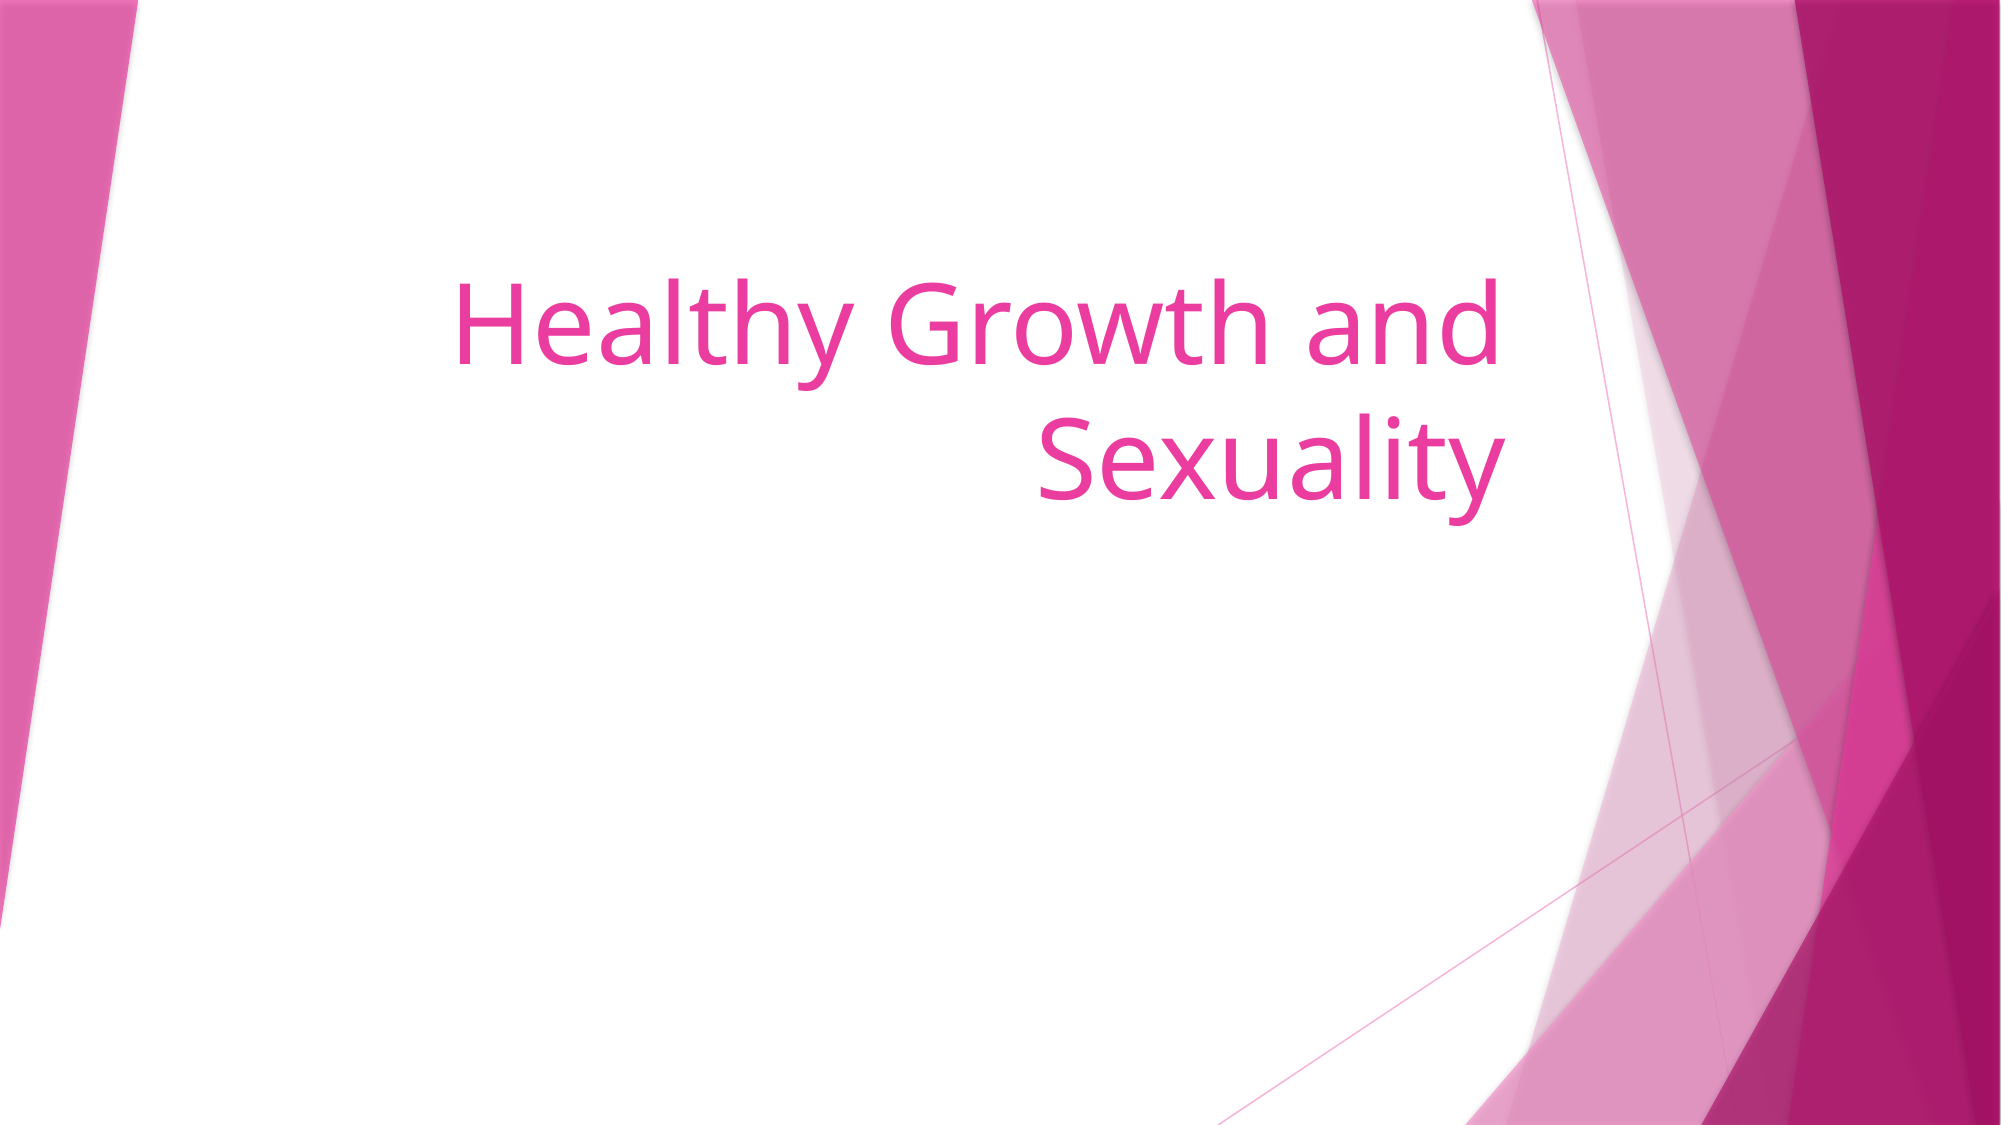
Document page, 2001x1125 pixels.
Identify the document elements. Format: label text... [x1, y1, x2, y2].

title Healthy Growth and Sexuality [247, 394, 1522, 665]
